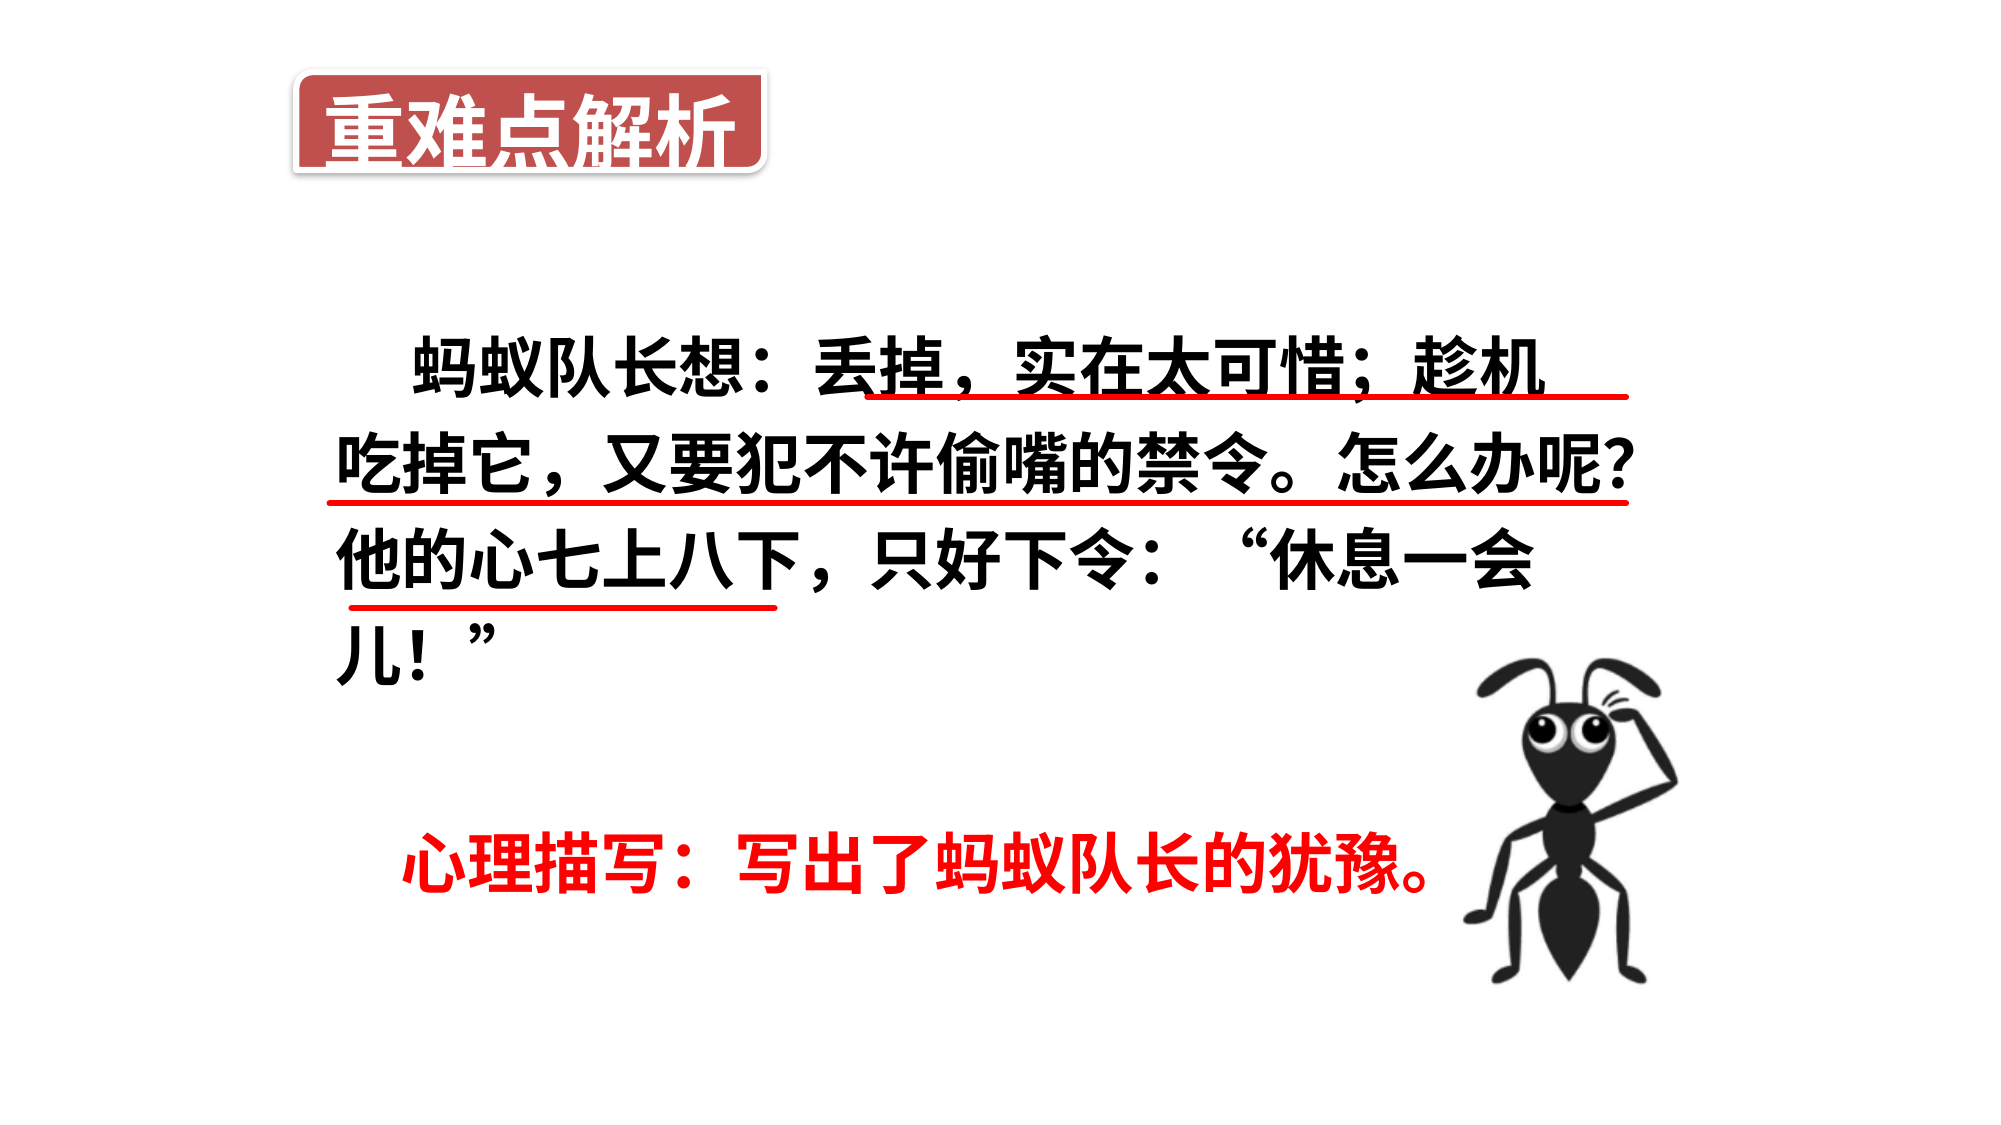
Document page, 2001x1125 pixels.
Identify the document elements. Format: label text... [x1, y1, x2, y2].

text_box 重难点解析 [293, 68, 768, 174]
picture [1423, 637, 1751, 1013]
text_box 蚂蚁队长想：丢掉，实在太可惜；趁机吃掉它，又要犯不许偷嘴的禁令。怎么办呢？他的心七上八下，只好下令：“休息一会儿！” [320, 302, 1626, 701]
text_box 心理描写：写出了蚂蚁队长的犹豫。 [385, 798, 1418, 910]
